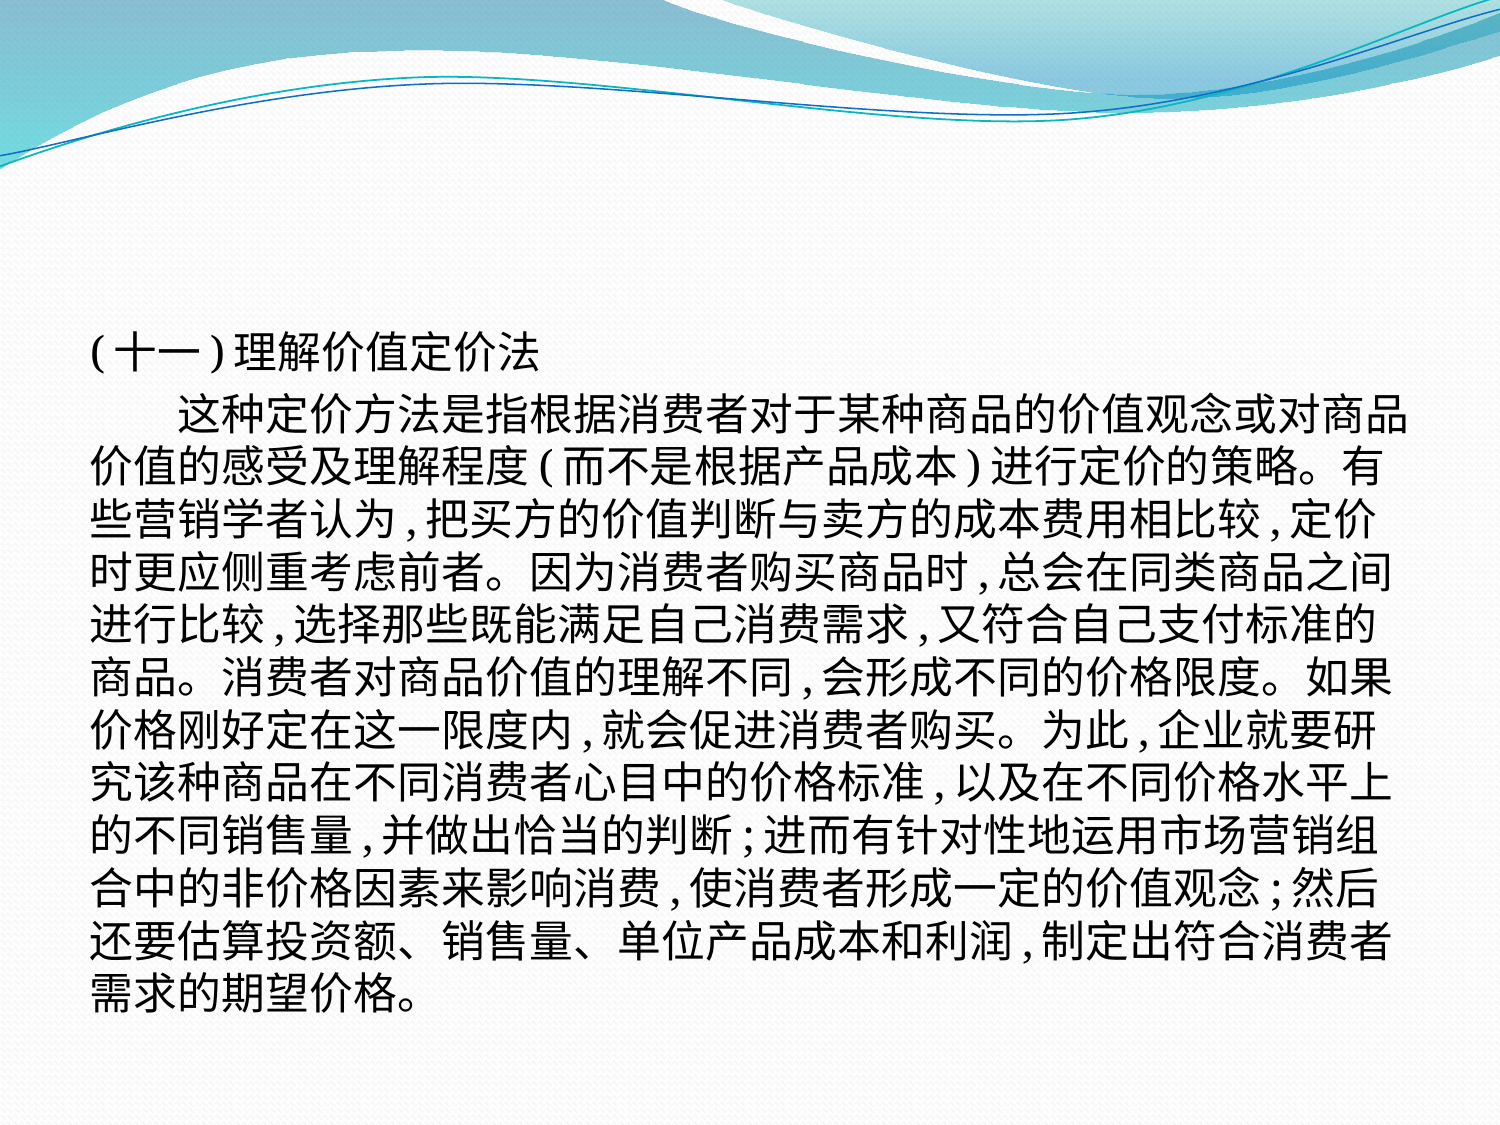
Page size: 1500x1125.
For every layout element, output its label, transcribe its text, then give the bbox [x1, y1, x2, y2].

list (十一)理解价值定价法 这种定价方法是指根据消费者对于某种商品的价值观念或对商品价值的感受及理解程度(而不是根据产品成本)进行定价的策略。有些营销学者认为,把买方的价值判断与卖方的成本费用相比较,定价时更应侧重考虑前者。因为消费者购买商品时,总会在同类商品之间进行比较,选择那些既能满足自己消费需求,又符合自己支付标准的商品。消费者对商品价值的理解不同,会形成不同的价格限度。如果价格刚好定在这一限度内,就会促进消费者购买。为此,企业就要研究该种商品在不同消费者心目中的价格标准,以及在不同价格水平上的不同销售量,并做出恰当的判断;进而有针对性地运用市场营销组合中的非价格因素来影响消费,使消费者形成一定的价值观念;然后还要估算投资额、销售量、单位产品成本和利润,制定出符合消费者需求的期望价格。 [75, 317, 1425, 1038]
